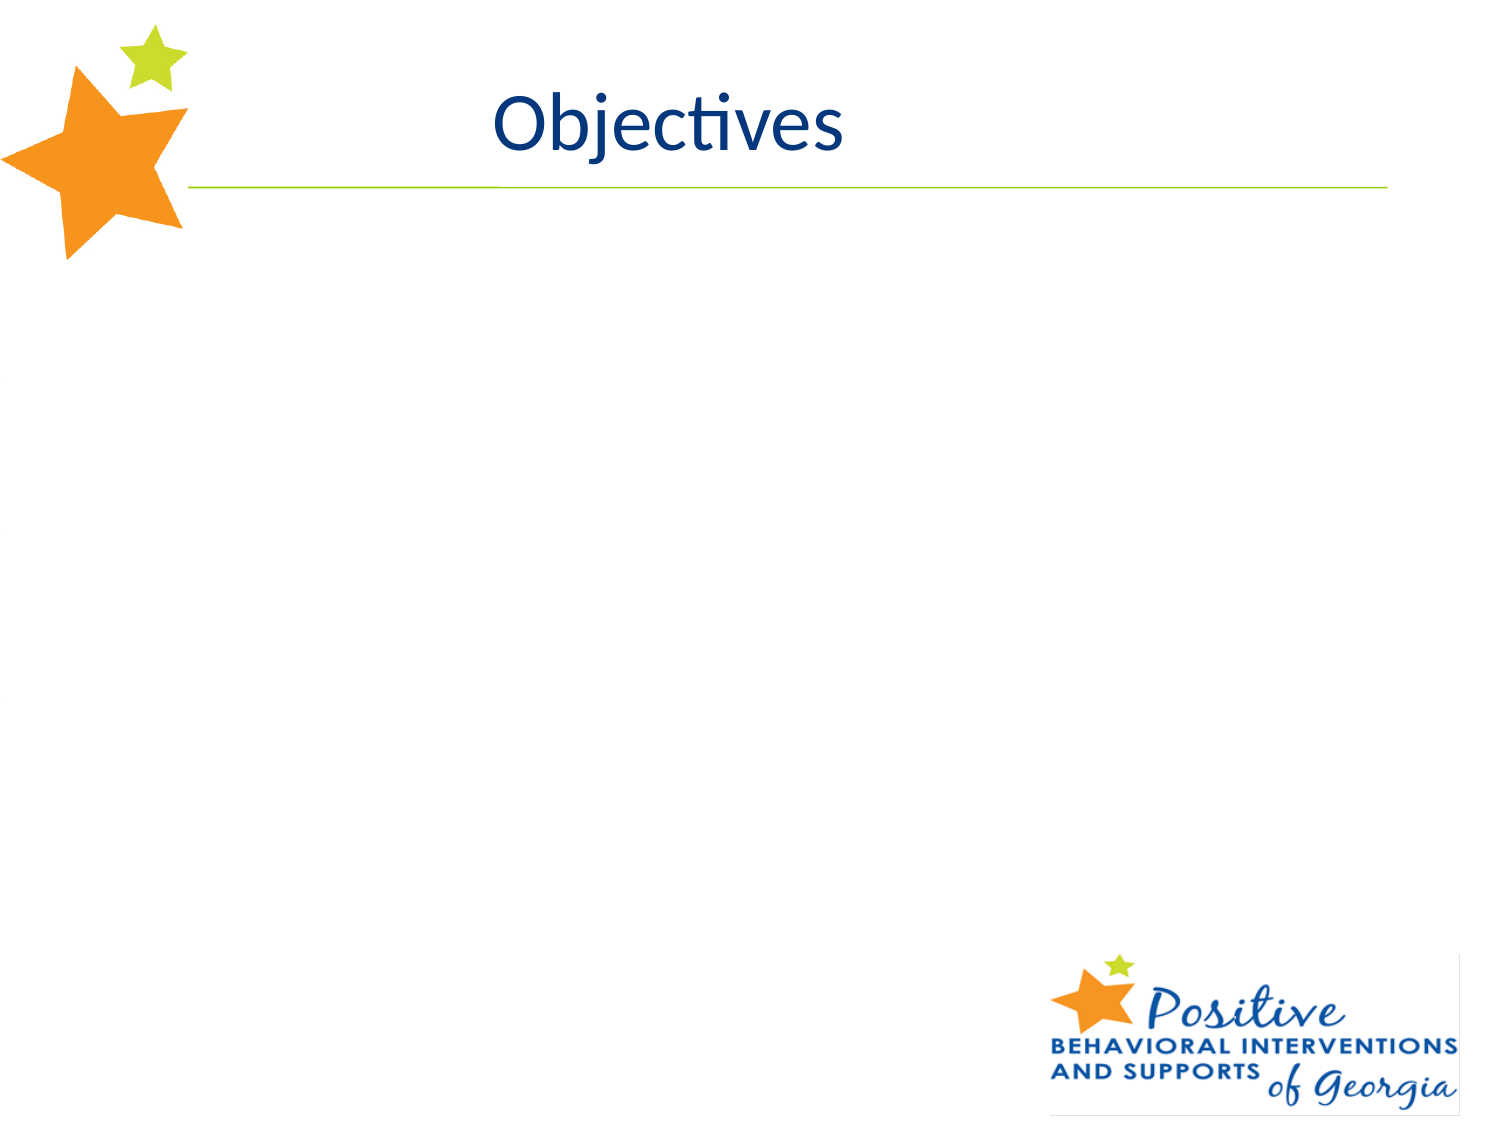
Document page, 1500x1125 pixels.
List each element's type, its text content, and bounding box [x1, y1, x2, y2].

picture [1050, 954, 1461, 1117]
title Objectives [237, 24, 1100, 175]
picture [0, 24, 188, 260]
